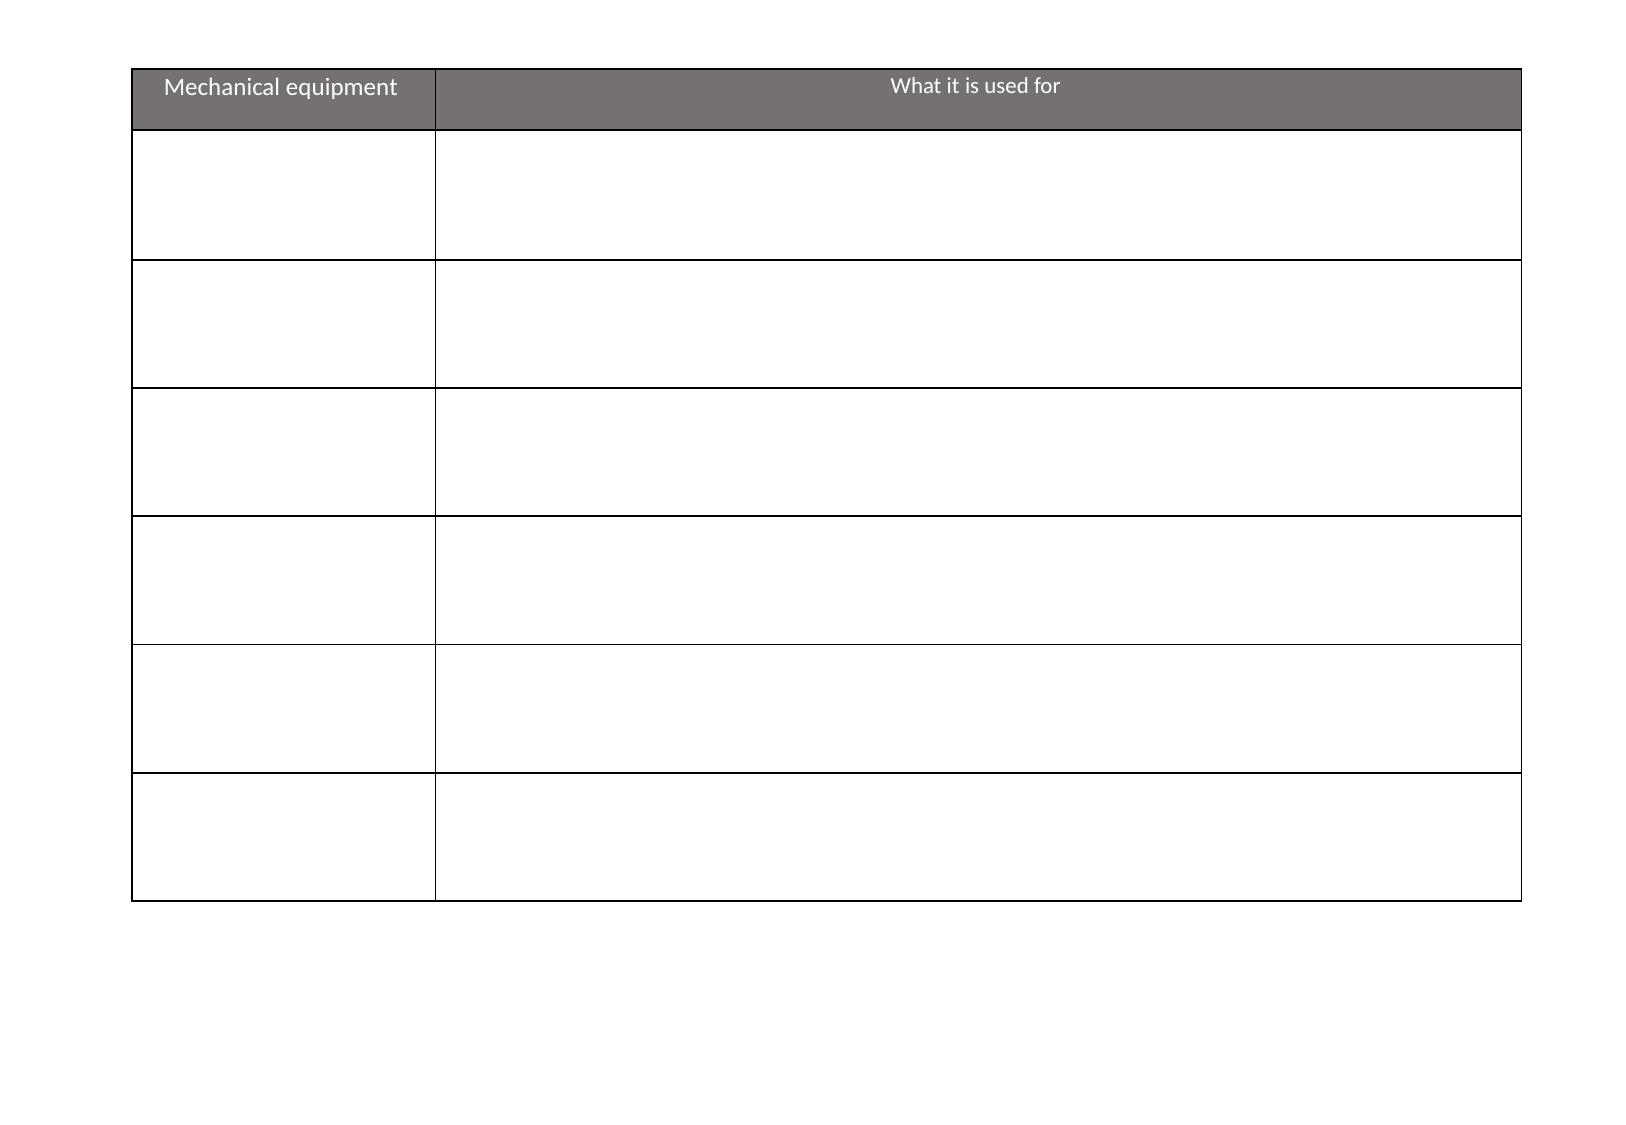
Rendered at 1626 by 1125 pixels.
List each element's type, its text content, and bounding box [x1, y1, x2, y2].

table_cell [133, 389, 435, 515]
table_cell [436, 389, 1521, 515]
table_header Mechanical equipment [133, 70, 435, 129]
table_cell [436, 131, 1521, 259]
table_cell [436, 774, 1521, 900]
table_cell [436, 645, 1521, 772]
table_cell [436, 517, 1521, 644]
table_cell [133, 645, 435, 772]
table_cell [133, 517, 435, 644]
table_cell [436, 261, 1521, 387]
table_cell [133, 774, 435, 900]
table_cell [133, 131, 435, 259]
table_header What it is used for [436, 70, 1521, 129]
table_cell [133, 261, 435, 387]
